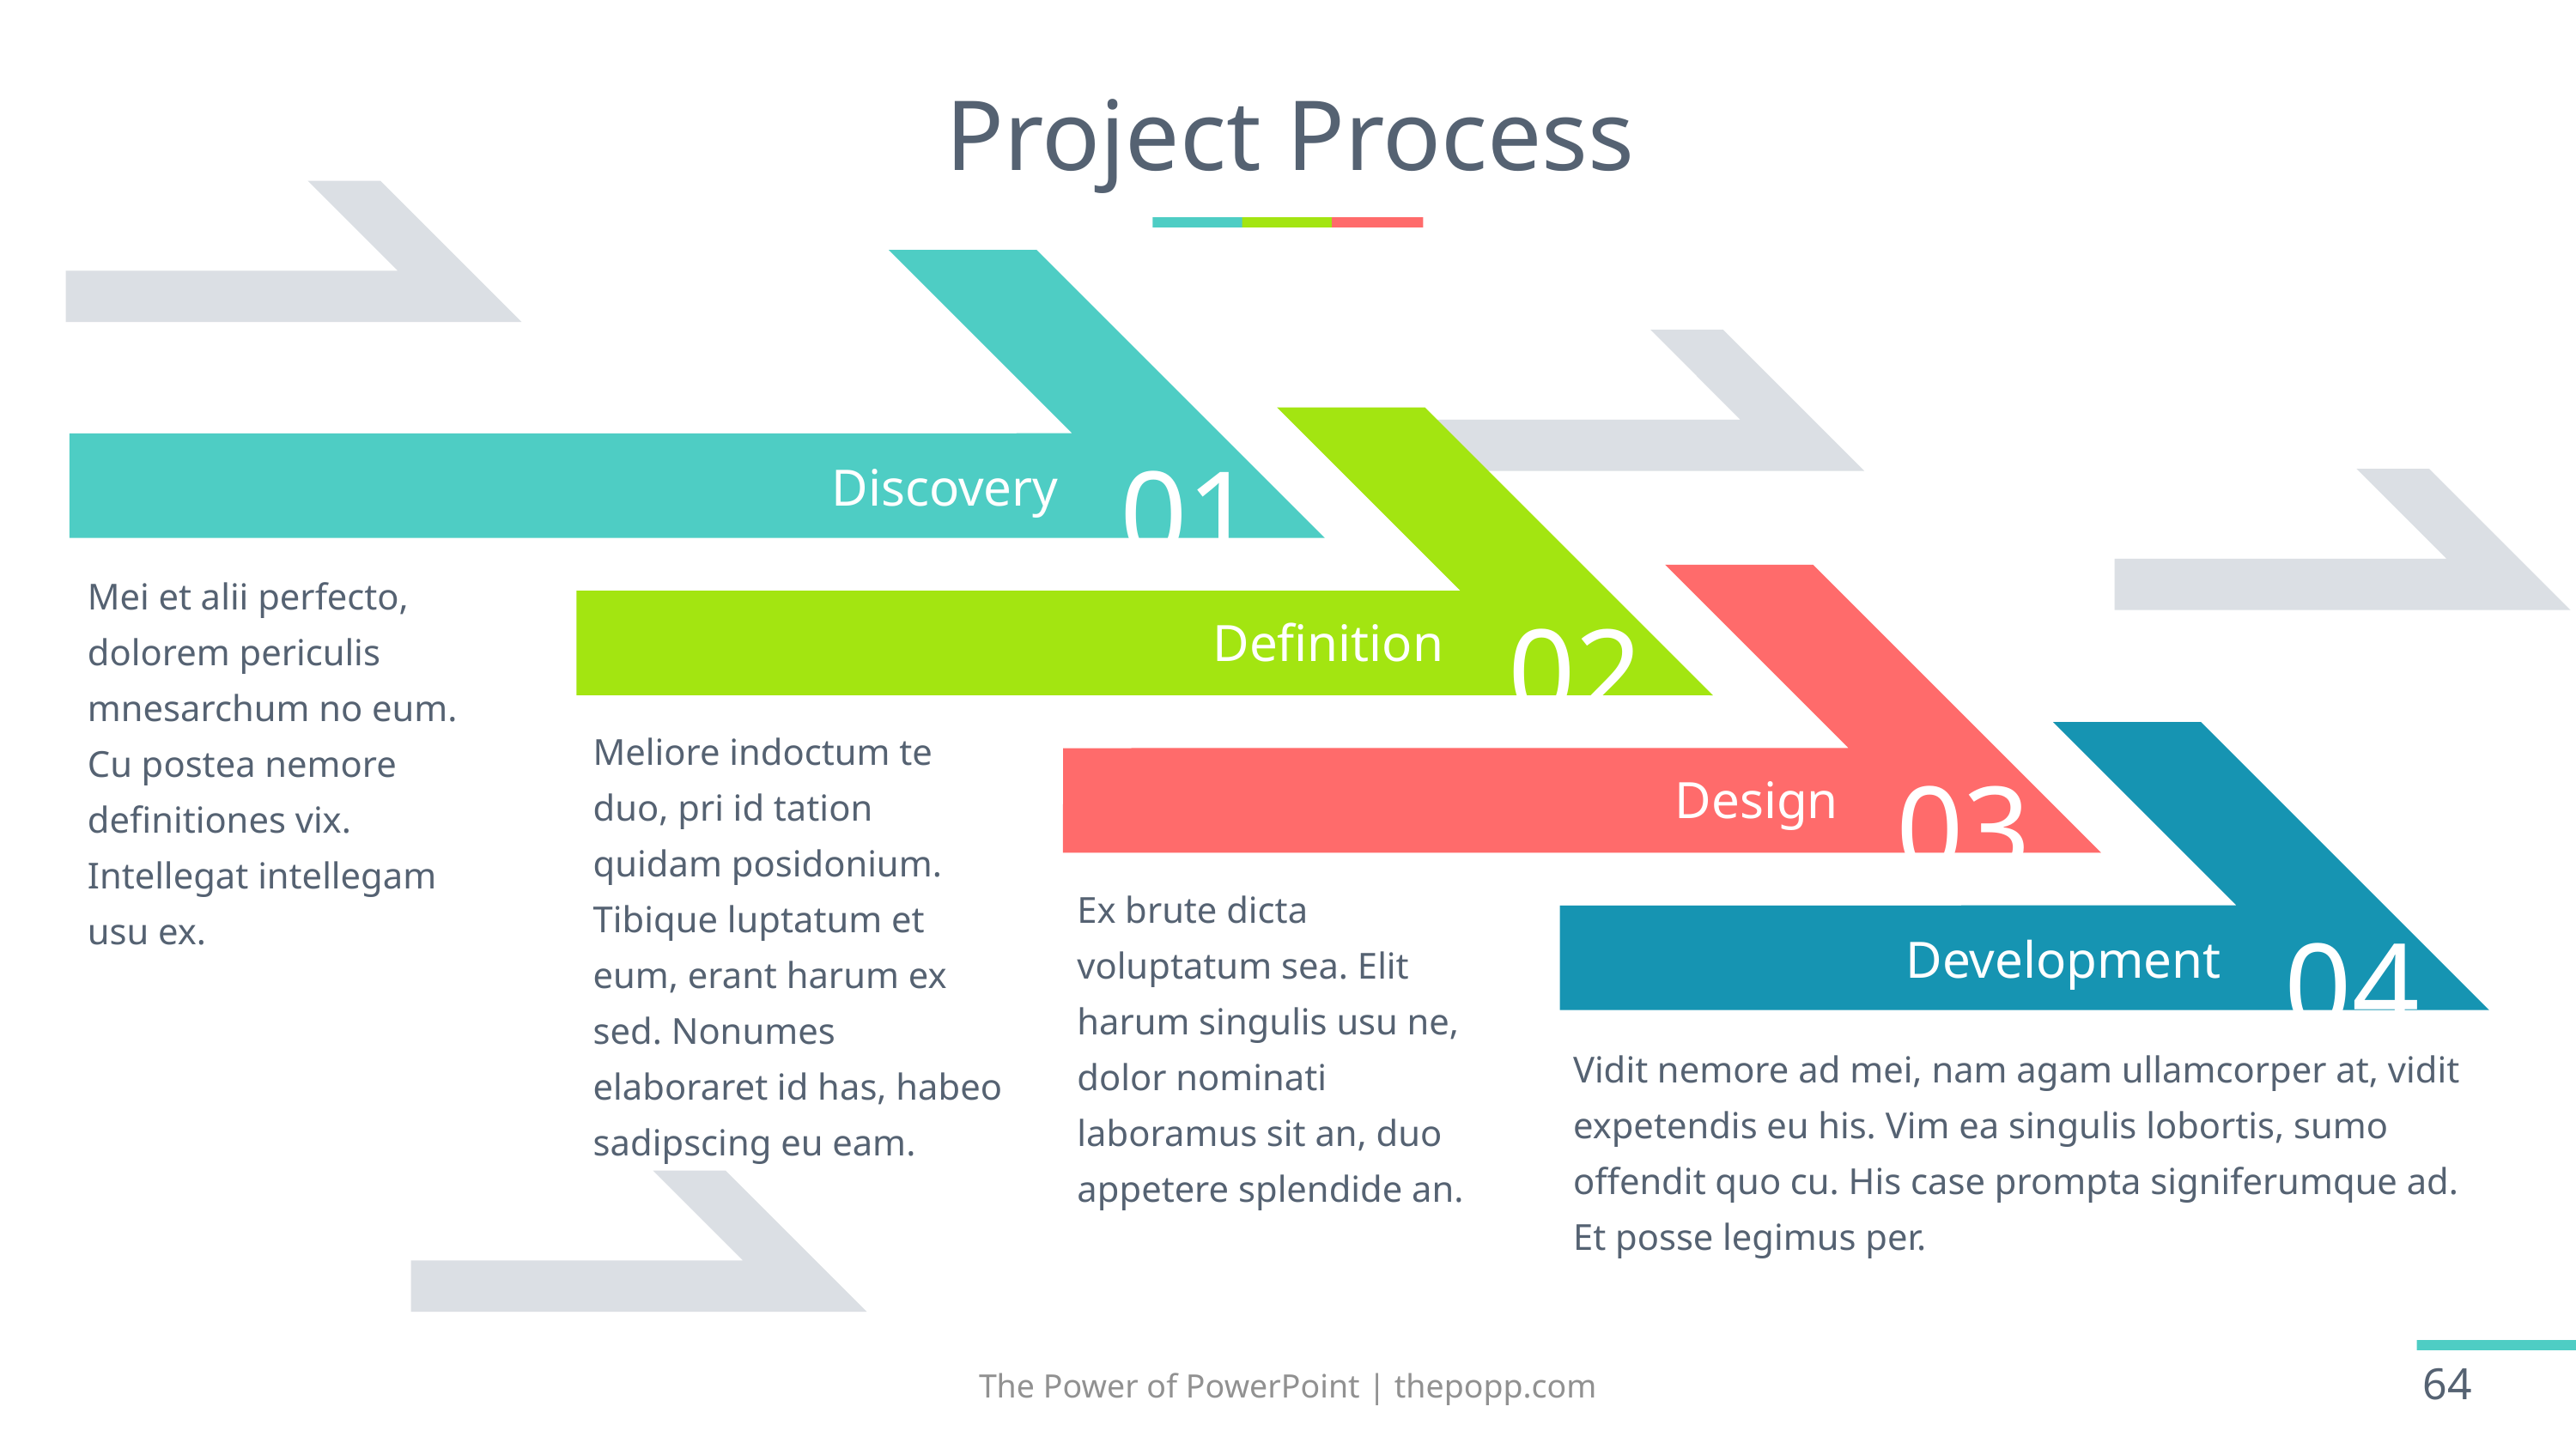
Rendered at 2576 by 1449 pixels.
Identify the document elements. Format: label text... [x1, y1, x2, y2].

slide_number 64 [2409, 1351, 2576, 1421]
list Design [1201, 746, 1851, 852]
list Meliore indoctum te duo, pri id tation quidam posidonium. Tibique luptatum et eum, erant harum ex sed. Nonumes elaboraret id has, habeo sadipscing eu eam. [580, 710, 1023, 1166]
list Mei et alii perfecto, dolorem periculis mnesarchum no eum. Cu postea nemore definitiones vix. Intellegat intellegam usu ex. [74, 555, 517, 1010]
footer The Power of PowerPoint | thepopp.com [853, 1349, 1723, 1427]
title Project Process [69, 49, 2512, 230]
list Definition [806, 588, 1457, 694]
list Development [1584, 905, 2234, 1010]
list Vidit nemore ad mei, nam agam ullamcorper at, vidit expetendis eu his. Vim ea singulis lobortis, sumo offendit quo cu. His case prompta signiferumque ad. Et posse legimus per. [1560, 1028, 2489, 1325]
list Ex brute dicta voluptatum sea. Elit harum singulis usu ne, dolor nominati laboramus sit an, duo appetere splendide an. [1064, 868, 1507, 1325]
list Discovery [421, 433, 1071, 539]
